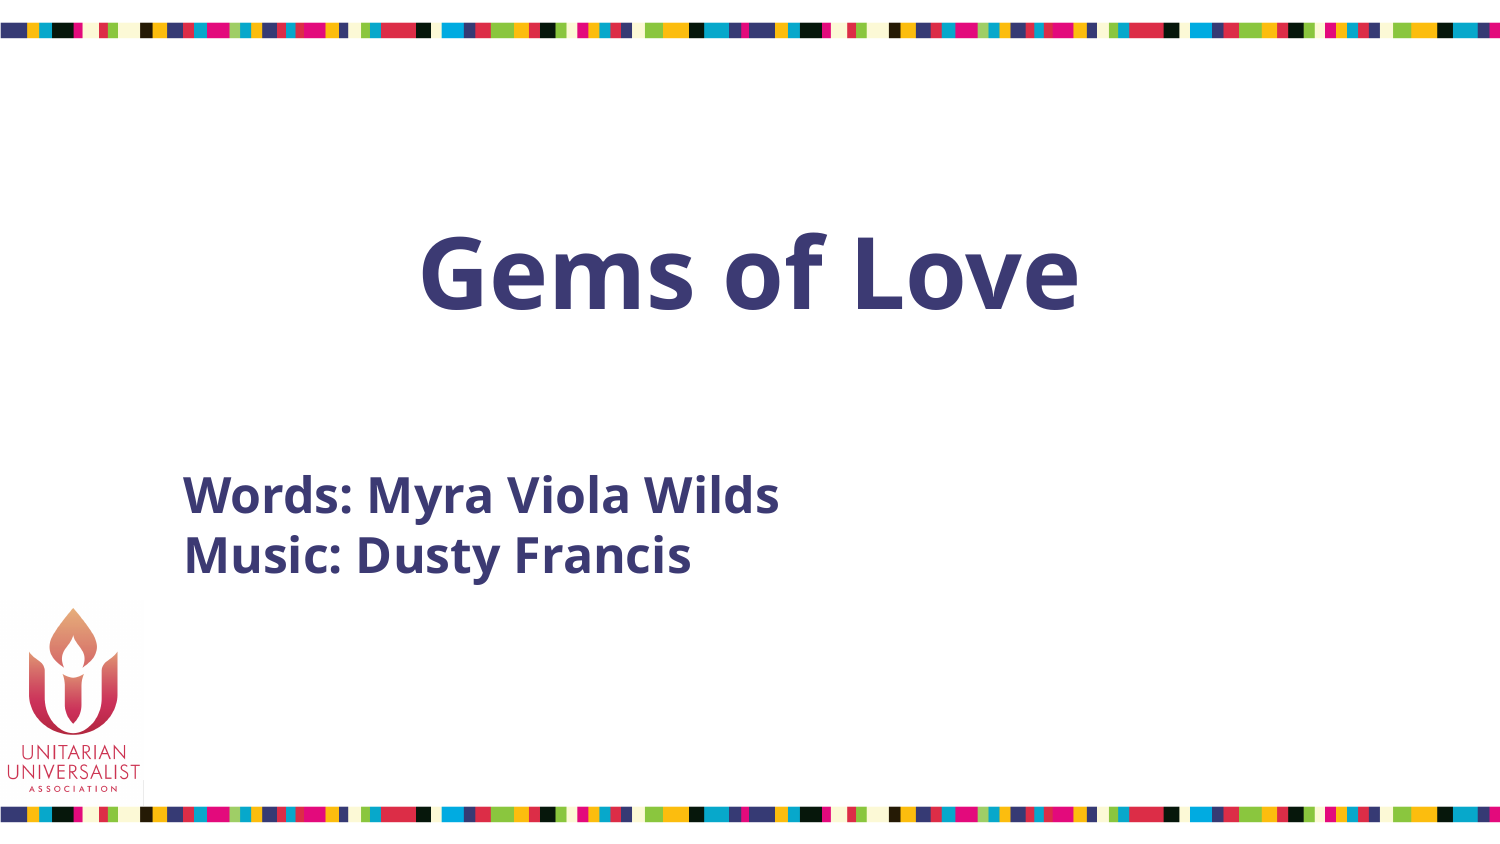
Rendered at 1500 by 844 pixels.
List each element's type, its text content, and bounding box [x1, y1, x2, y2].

text_box Gems of Love [74, 75, 1425, 345]
picture [0, 22, 1500, 40]
picture [0, 600, 1500, 824]
text_box Words: Myra Viola Wilds Music: Dusty Francis [168, 448, 1495, 659]
